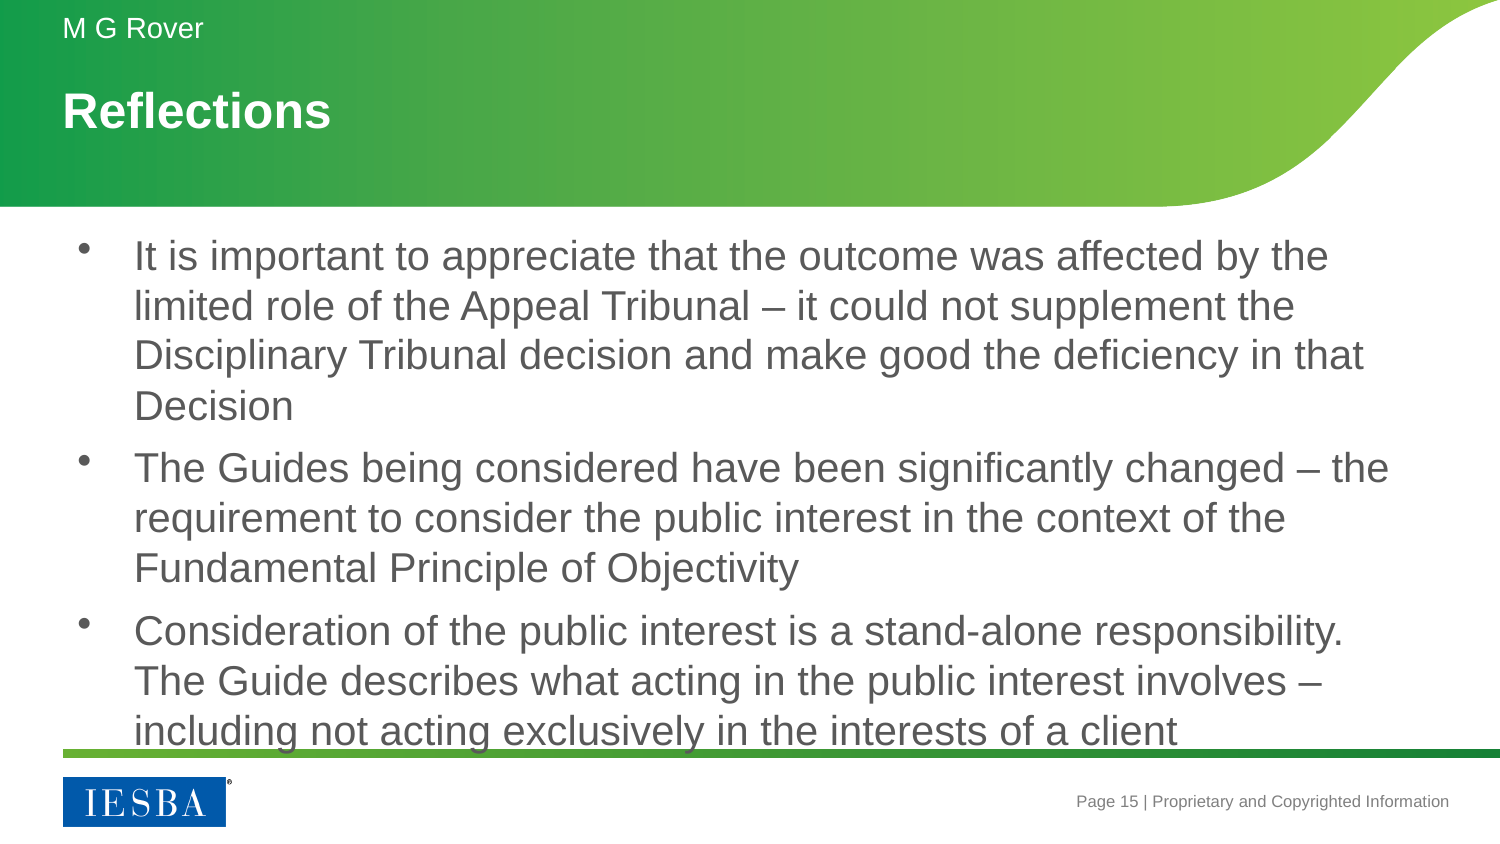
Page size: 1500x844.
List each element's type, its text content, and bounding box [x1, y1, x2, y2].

title Reflections [62, 75, 1300, 142]
picture [63, 777, 232, 827]
list It is important to appreciate that the outcome was affected by the limited role of the Appeal Tribunal – it could not supplement the Disciplinary Tribunal decision and make good the deficiency in that Decision The Guides being considered have been significantly changed – the requirement to consider the public interest in the context of the Fundamental Principle of Objectivity Consideration of the public interest is a stand-alone responsibility. The Guide describes what acting in the public interest involves – including not acting exclusively in the interests of a client [62, 220, 1450, 760]
picture [0, 0, 1500, 207]
subtitle M G Rover [62, 9, 500, 38]
